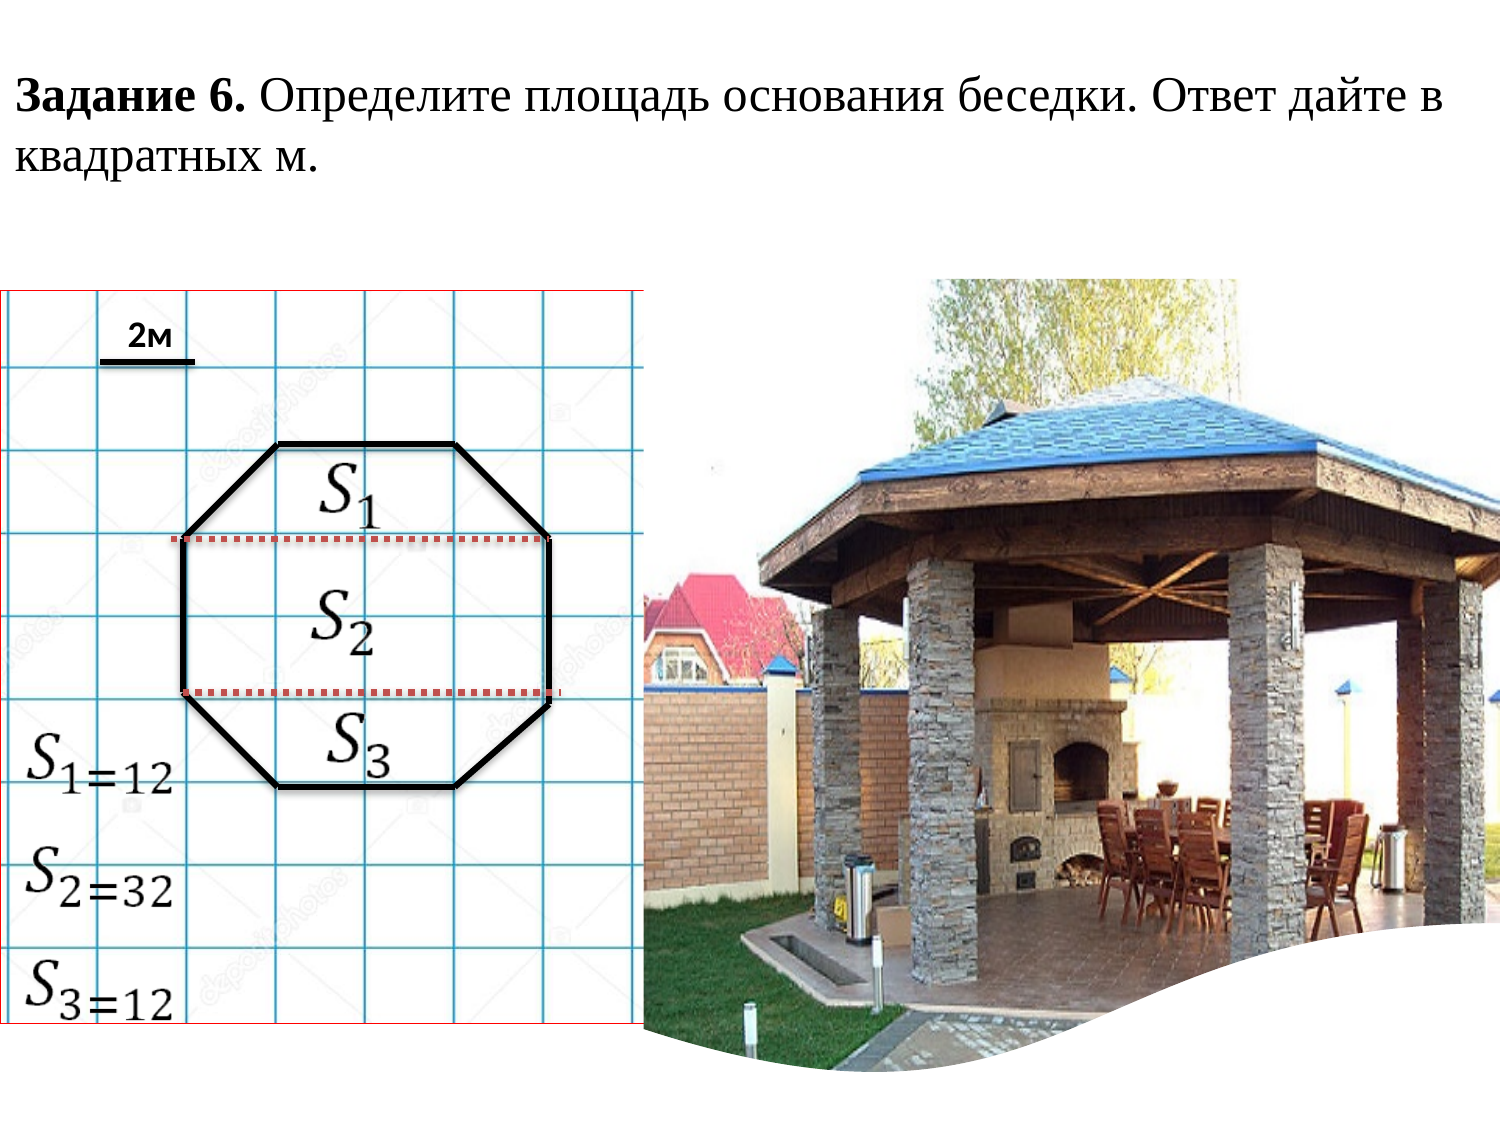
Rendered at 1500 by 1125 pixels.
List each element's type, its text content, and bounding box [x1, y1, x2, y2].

text_box Задание 6. Определите площадь основания беседки. Ответ дайте в квадратных м. [0, 54, 1459, 190]
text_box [454, 703, 550, 788]
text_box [249, 701, 278, 788]
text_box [454, 444, 550, 538]
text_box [182, 444, 278, 538]
picture [0, 278, 1500, 1083]
